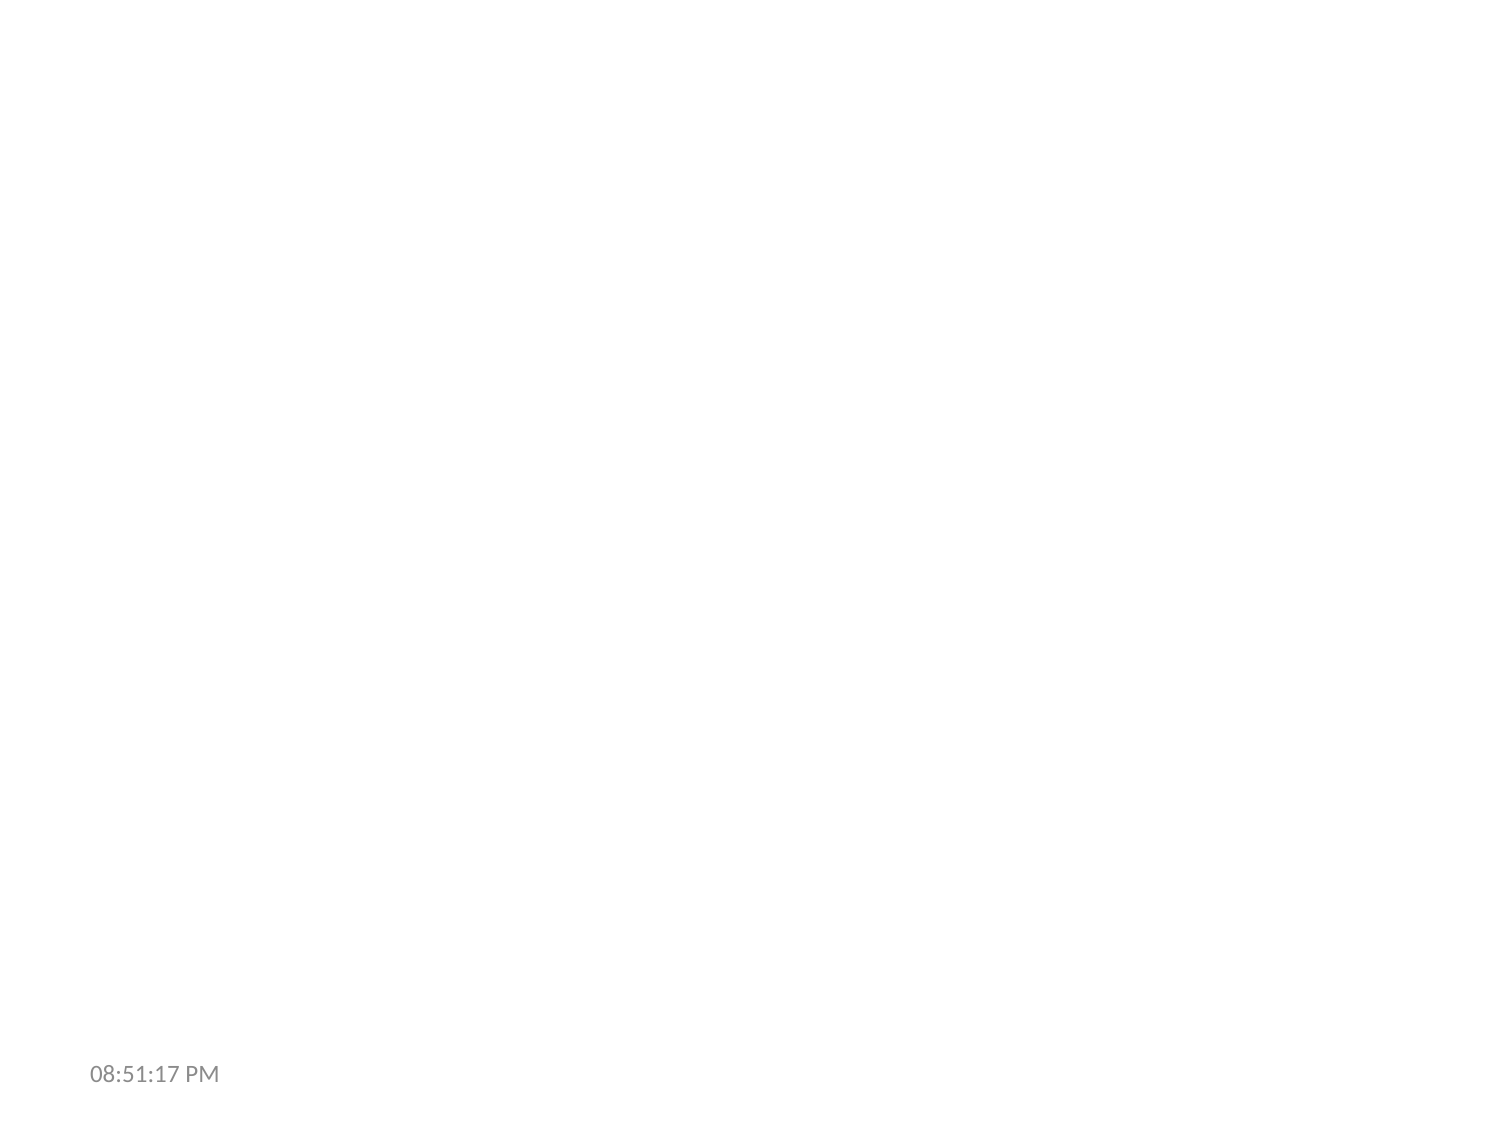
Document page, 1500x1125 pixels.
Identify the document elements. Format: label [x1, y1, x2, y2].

slide_number [75, 1042, 425, 1103]
